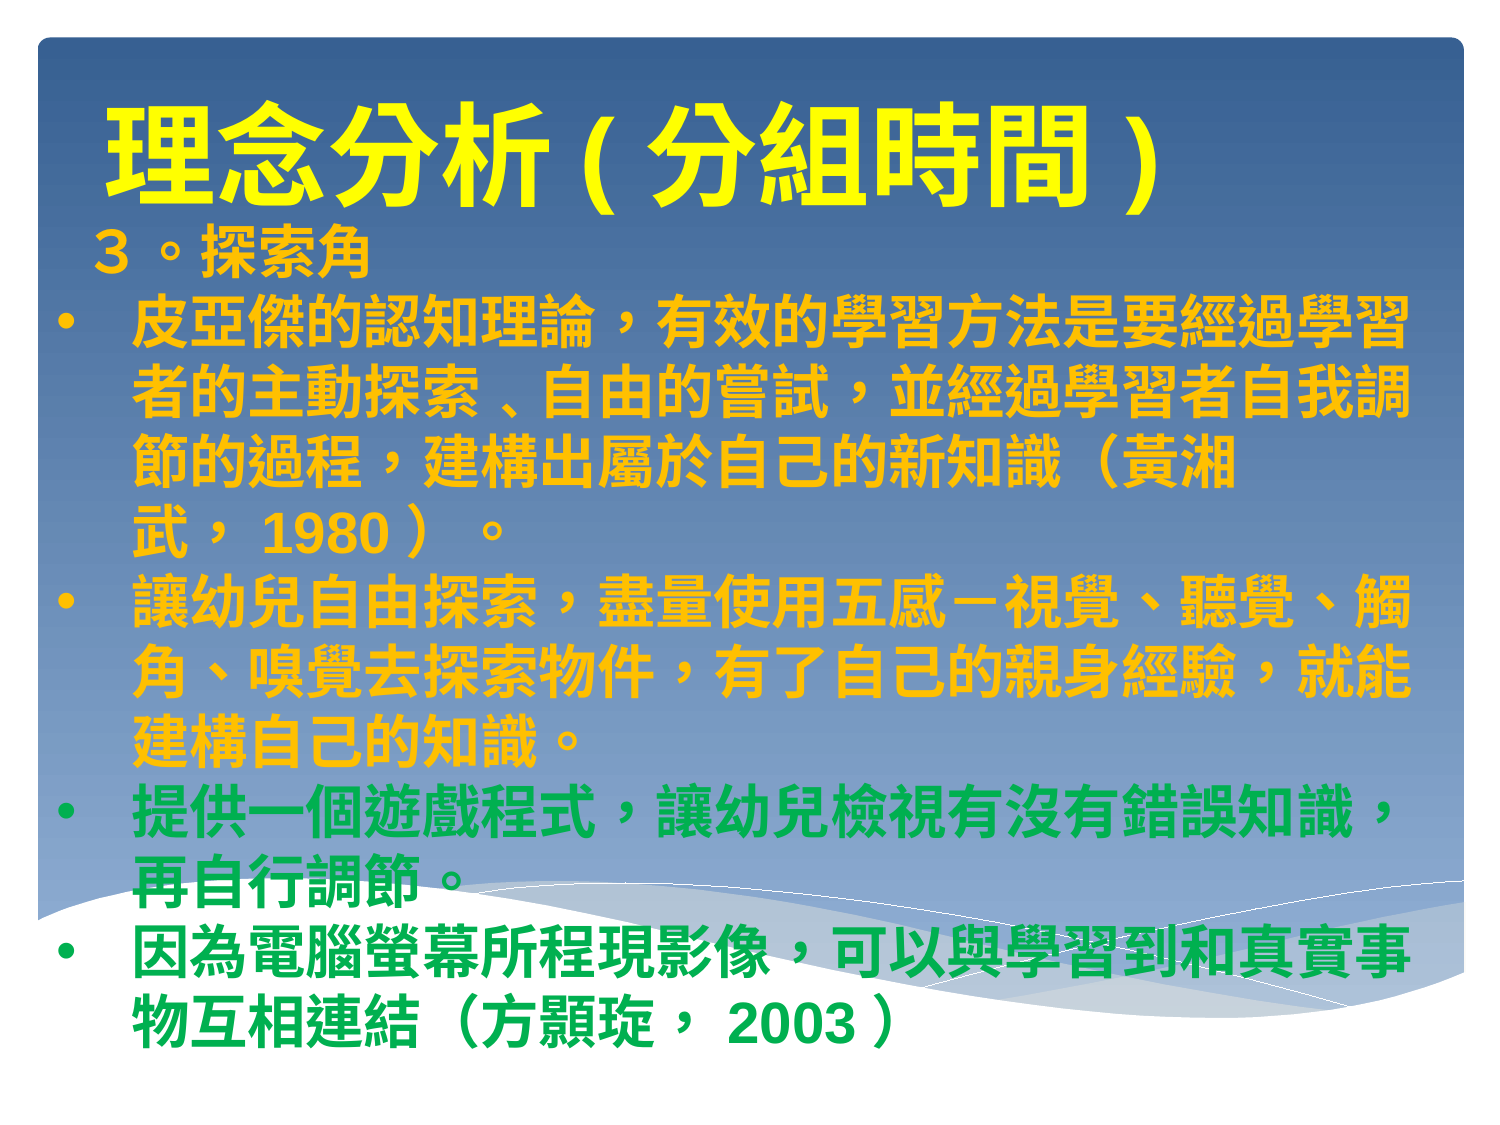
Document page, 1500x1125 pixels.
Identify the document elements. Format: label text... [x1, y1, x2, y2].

text_box ３。探索角 皮亞傑的認知理論，有效的學習方法是要經過學習者的主動探索﹑自由的嘗試，並經過學習者自我調節的過程，建構出屬於自己的新知識（黃湘武，1980）。 讓幼兒自由探索，盡量使用五感－視覺、聽覺、觸角、嗅覺去探索物件，有了自己的親身經驗，就能建構自己的知識。 提供一個遊戲程式，讓幼兒檢視有沒有錯誤知識，再自行調節。 因為電腦螢幕所程現影像，可以與學習到和真實事物互相連結（方顥琁，2003） [41, 208, 1459, 1125]
text_box 理念分析(分組時間) [88, 78, 1376, 273]
